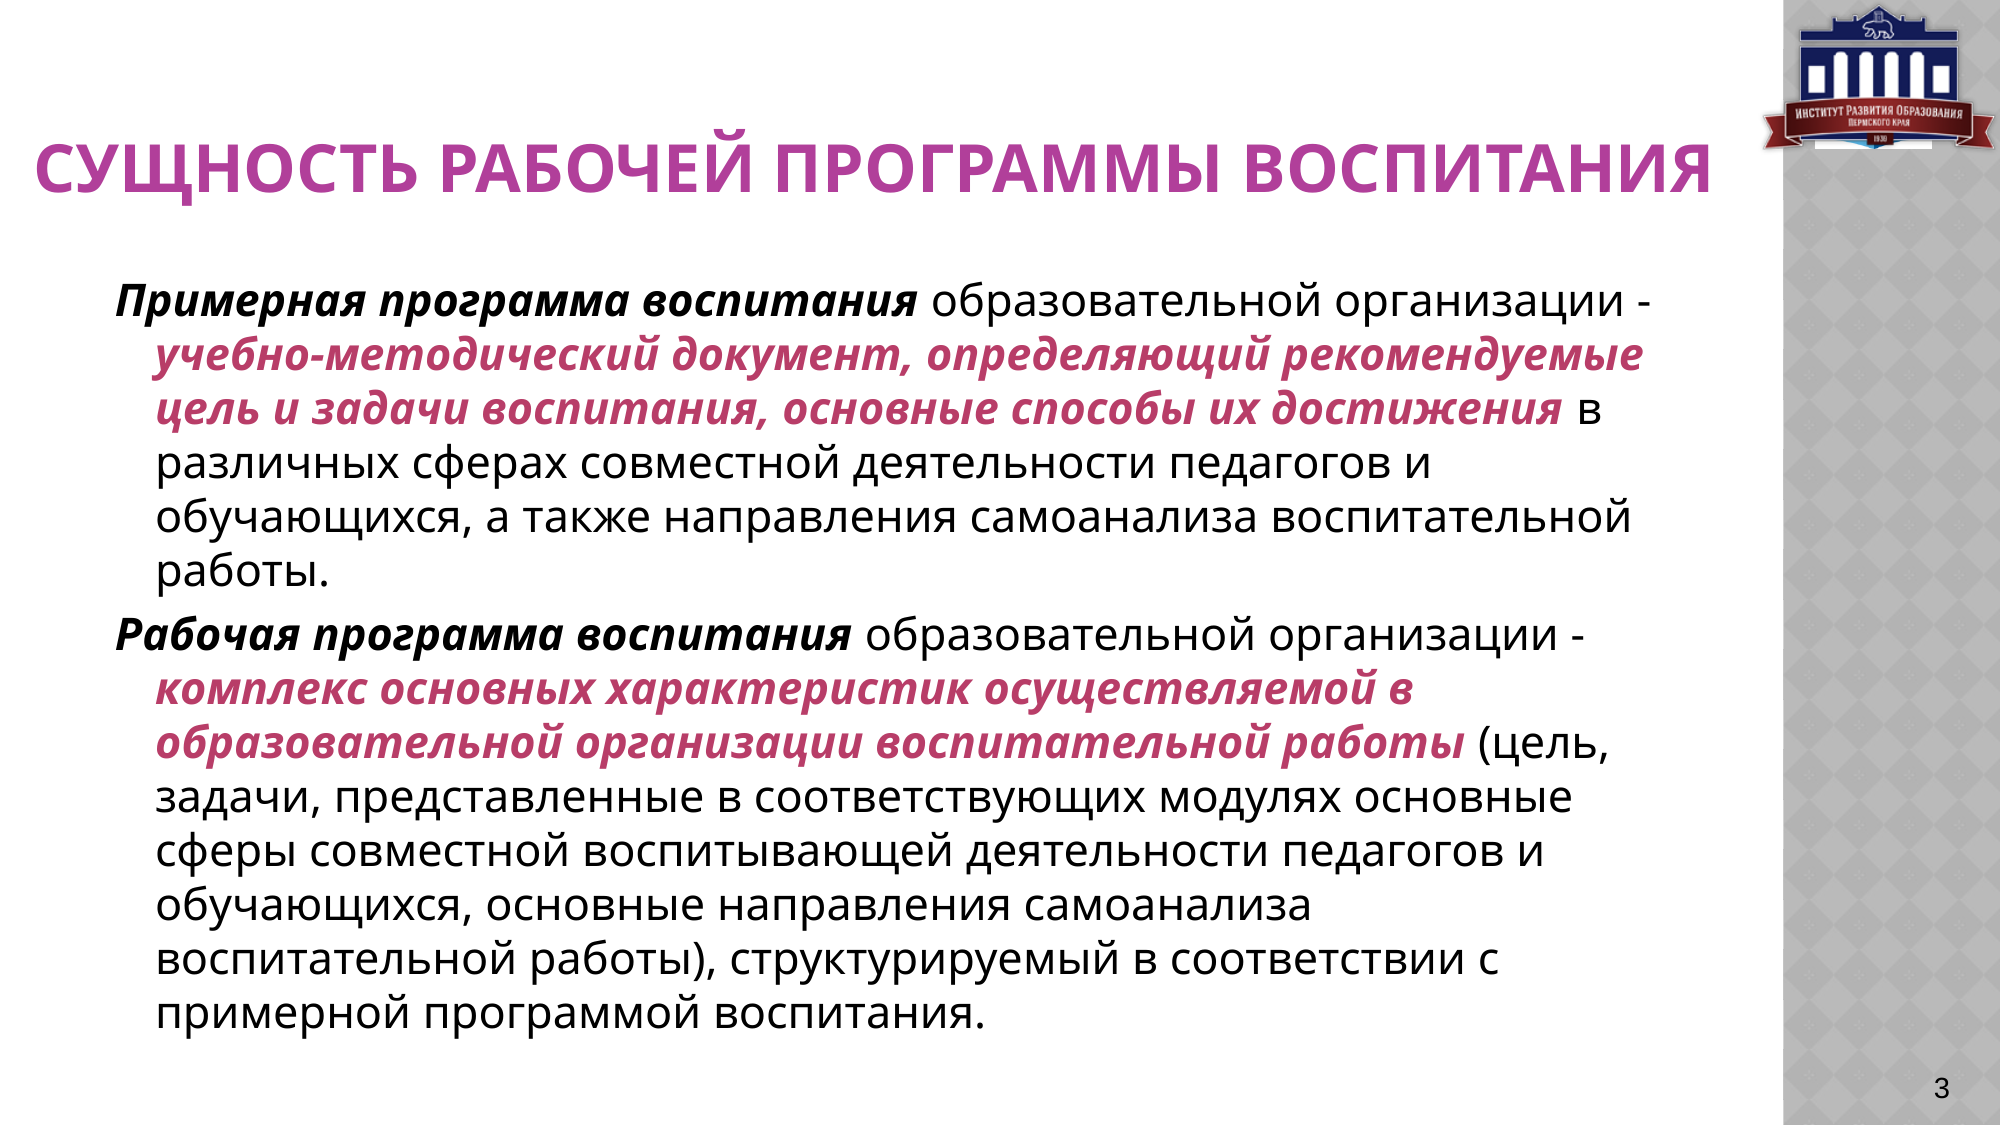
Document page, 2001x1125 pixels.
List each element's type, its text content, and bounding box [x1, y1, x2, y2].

title Сущность рабочей программы воспитания [25, 52, 1747, 206]
list Примерная программа воспитания образовательной организации - учебно-методический документ, определяющий рекомендуемые цель и задачи воспитания, основные способы их достижения в различных сферах совместной деятельности педагогов и обучающихся, а также направления самоанализа воспитательной работы. Рабочая программа воспитания образовательной организации - комплекс основных характеристик осуществляемой в образовательной организации воспитательной работы (цель, задачи, представленные в соответствующих модулях основные сферы совместной воспитывающей деятельности педагогов и обучающихся, основные направления самоанализа воспитательной работы), структурируемый в соответствии с примерной программой воспитания. [99, 264, 1684, 1059]
picture [1757, 0, 2000, 155]
